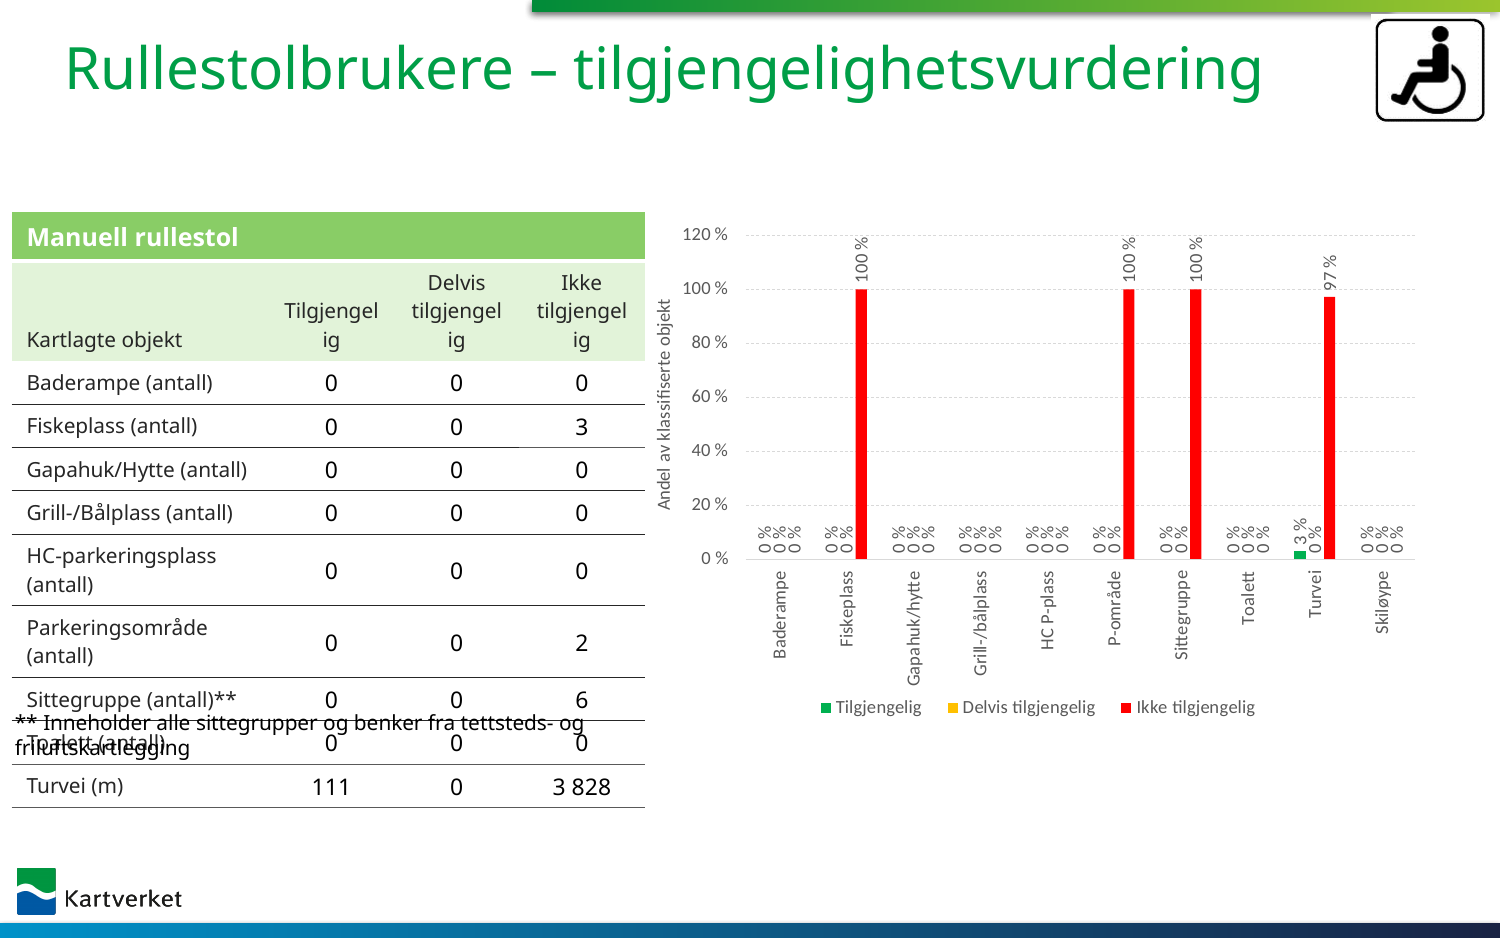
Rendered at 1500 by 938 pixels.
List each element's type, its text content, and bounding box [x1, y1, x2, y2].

picture [643, 218, 1426, 728]
table_cell 0 [269, 606, 394, 677]
table_cell Fiskeplass (antall) [12, 405, 269, 447]
table_cell Gapahuk/Hytte (antall) [12, 448, 269, 490]
table_cell Turvei (m) [12, 768, 269, 807]
table_cell 0 [519, 535, 638, 605]
table_cell 0 [269, 405, 394, 447]
table_cell Grill-/Bålplass (antall) [12, 491, 269, 534]
table_cell 0 [519, 448, 638, 490]
table_cell 3 [519, 405, 638, 447]
table_cell 0 [269, 491, 394, 534]
table_cell 0 [269, 361, 394, 404]
table_cell Baderampe (antall) [12, 361, 269, 404]
table_header Manuell rullestol [12, 212, 645, 259]
table_cell 0 [394, 606, 519, 677]
table_cell 0 [269, 448, 394, 490]
table_cell HC-parkeringsplass (antall) [12, 535, 269, 605]
table_cell Sittegruppe (antall)** [12, 678, 269, 702]
table_cell 0 [269, 535, 394, 605]
table_cell 0 [519, 491, 638, 534]
text_box Rullestolbrukere – tilgjengelighetsvurdering [49, 12, 1372, 109]
table_cell 0 [394, 678, 519, 702]
table_cell 3 828 [519, 768, 645, 807]
table_cell 0 [394, 535, 519, 605]
table_cell Delvis tilgjengelig [394, 263, 519, 361]
table_cell 0 [519, 361, 638, 404]
table_cell 0 [394, 491, 519, 534]
picture [1371, 13, 1491, 127]
table_cell 0 [269, 678, 394, 702]
table_cell Parkeringsområde (antall) [12, 606, 269, 677]
table_cell 0 [394, 768, 519, 807]
table_cell 6 [519, 678, 638, 702]
text_box ** Inneholder alle sittegrupper og benker fra tettsteds- og friluftskartlegging [0, 702, 745, 768]
table_cell 0 [394, 361, 519, 404]
table_cell 111 [269, 768, 394, 807]
table_cell 2 [519, 606, 638, 677]
table_cell 0 [394, 448, 519, 490]
table_cell Tilgjengelig [269, 263, 394, 361]
table_cell Ikke tilgjengelig [519, 263, 638, 361]
table_cell 0 [394, 405, 519, 447]
table_cell Kartlagte objekt [12, 263, 269, 361]
